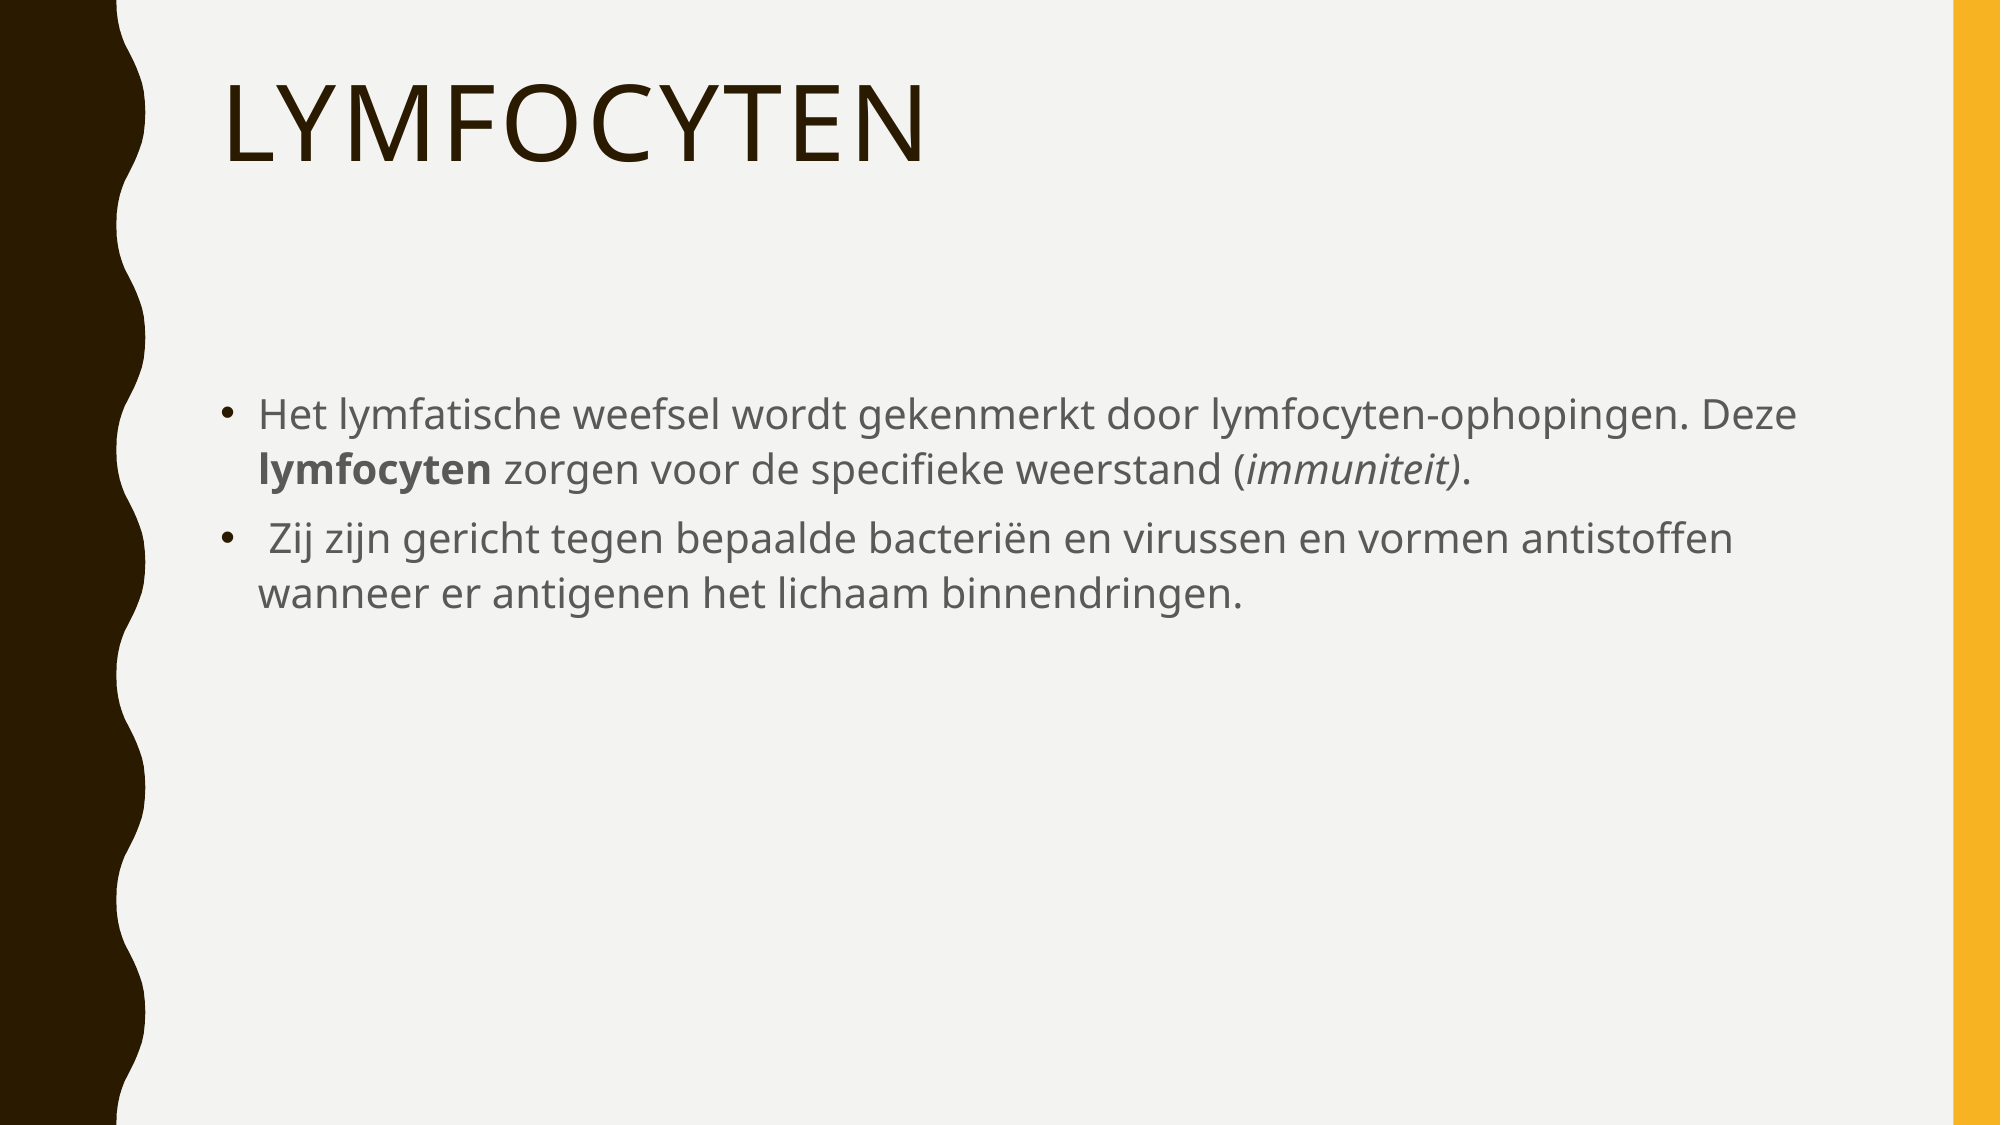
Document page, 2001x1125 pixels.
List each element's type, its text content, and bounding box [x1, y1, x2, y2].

title Lymfocyten [205, 62, 1875, 308]
list Het lymfatische weefsel wordt gekenmerkt door lymfocyten-ophopingen. Deze lymfocyten zorgen voor de specifieke weerstand (immuniteit). Zij zijn gericht tegen bepaalde bacteriën en virussen en vormen antistoffen wanneer er antigenen het lichaam binnendringen. [205, 375, 1875, 965]
